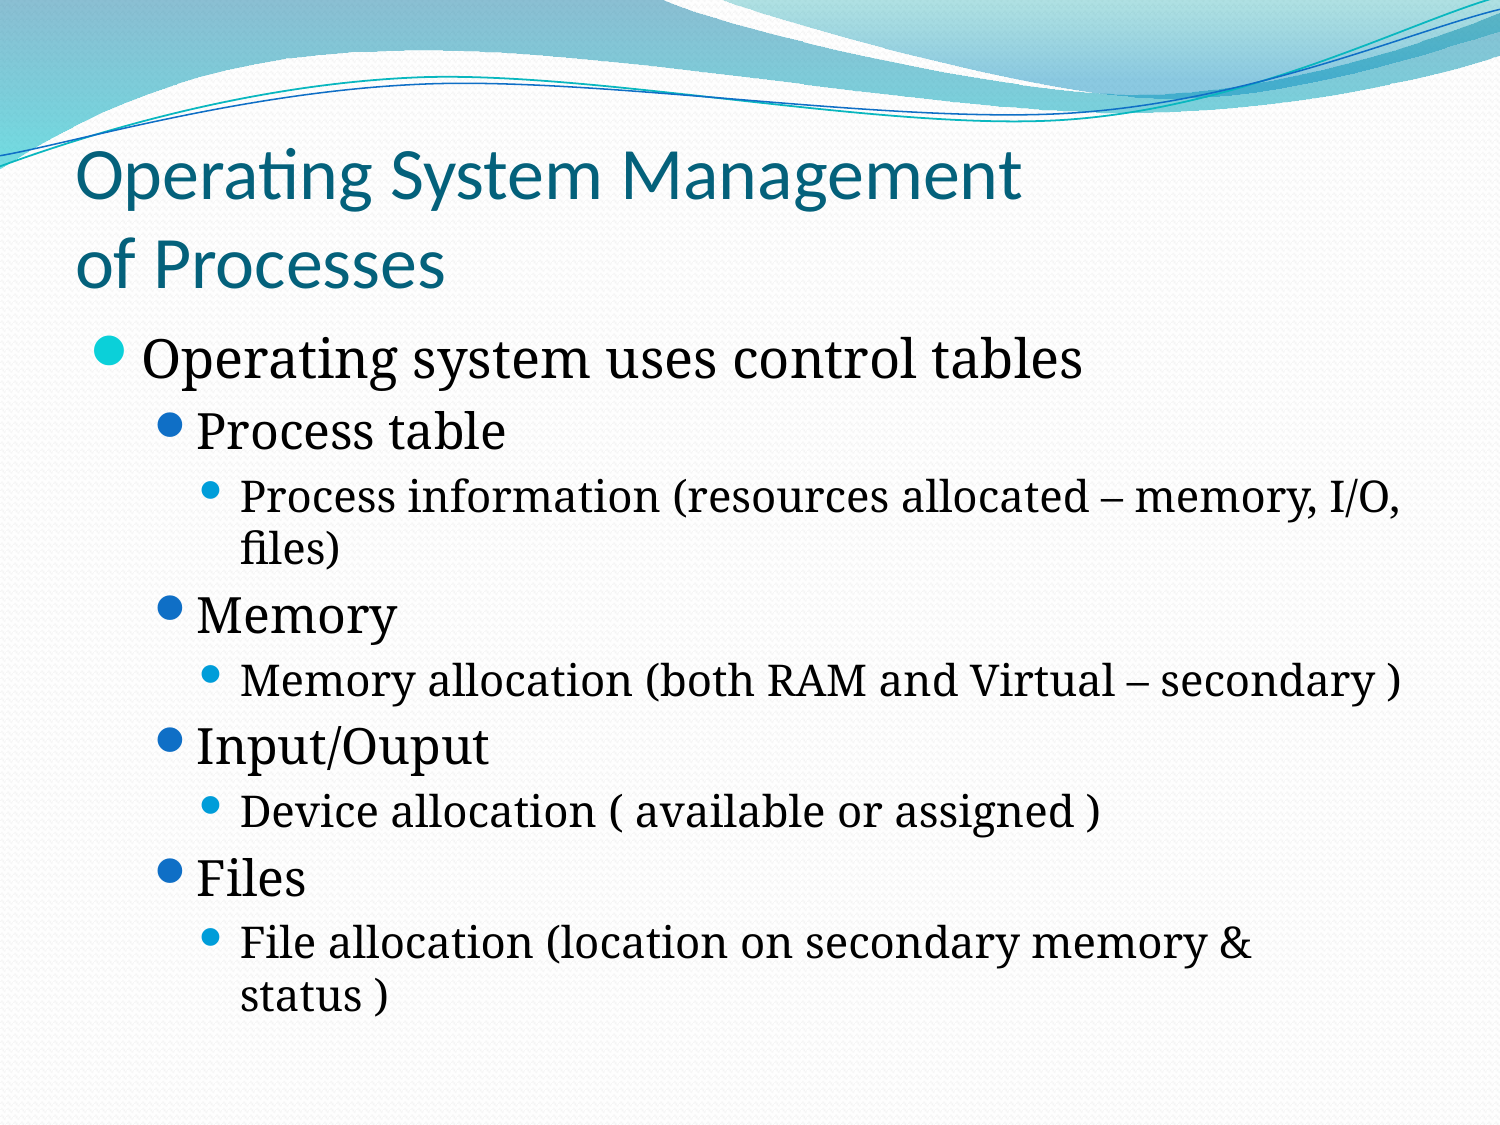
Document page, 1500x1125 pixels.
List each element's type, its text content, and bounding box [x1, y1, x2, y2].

title Operating System Management of Processes [75, 115, 1425, 303]
list Operating system uses control tables Process table Process information (resources allocated – memory, I/O, files) Memory Memory allocation (both RAM and Virtual – secondary ) Input/Ouput Device allocation ( available or assigned ) Files File allocation (location on secondary memory & status ) [75, 317, 1425, 1038]
